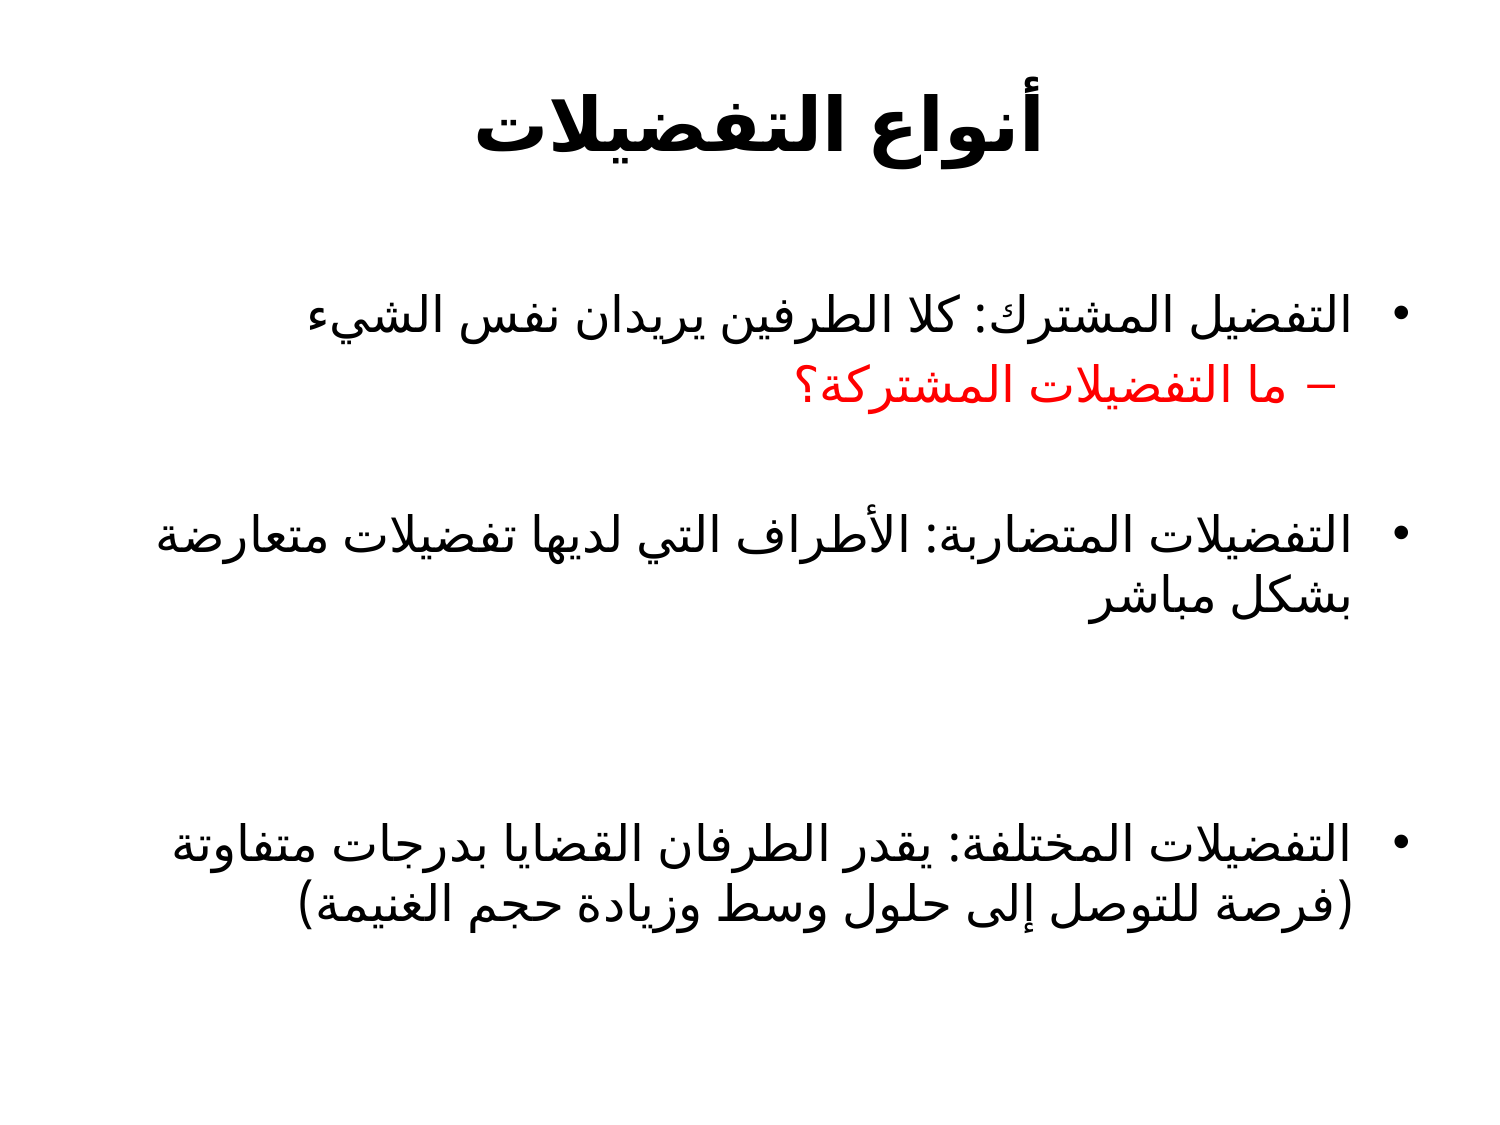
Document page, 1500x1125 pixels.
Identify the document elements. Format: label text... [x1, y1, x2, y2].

list التفضيل المشترك: كلا الطرفين يريدان نفس الشيء ما التفضيلات المشتركة؟ التفضيلات المتضاربة: الأطراف التي لديها تفضيلات متعارضة بشكل مباشر التفضيلات المختلفة: يقدر الطرفان القضايا بدرجات متفاوتة (فرصة للتوصل إلى حلول وسط وزيادة حجم الغنيمة) [75, 275, 1425, 1038]
text_box أنواع التفضيلات [81, 68, 1438, 174]
